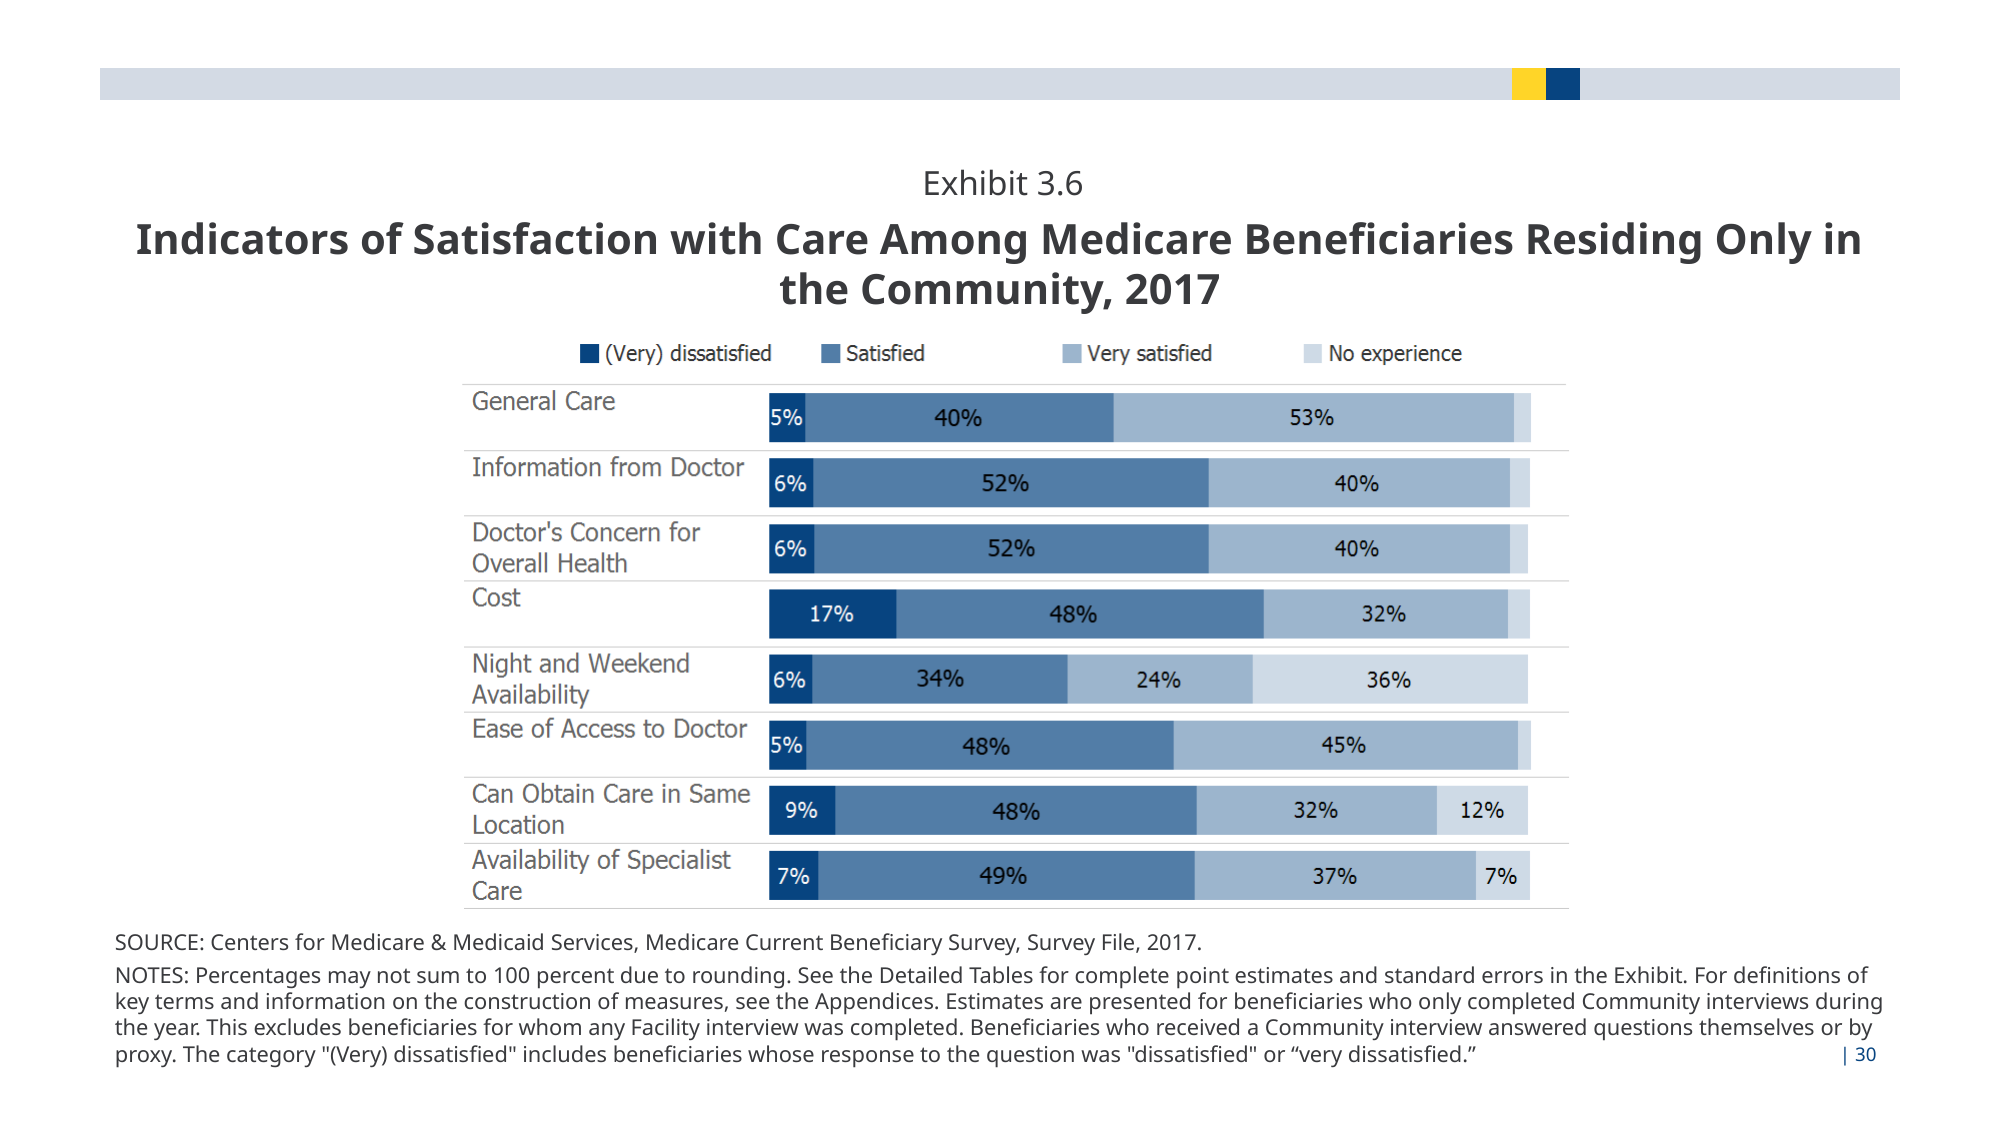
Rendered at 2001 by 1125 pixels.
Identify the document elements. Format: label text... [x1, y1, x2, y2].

list Indicators of Satisfaction with Care Among Medicare Beneficiaries Residing Only in the Community, 2017 [99, 213, 1900, 300]
picture [448, 325, 1587, 930]
list SOURCE: Centers for Medicare & Medicaid Services, Medicare Current Beneficiary Survey, Survey File, 2017. NOTES: Percentages may not sum to 100 percent due to rounding. See the Detailed Tables for complete point estimates and standard errors in the Exhibit. For definitions of key terms and information on the construction of measures, see the Appendices. Estimates are presented for beneficiaries who only completed Community interviews during the year. This excludes beneficiaries for whom any Facility interview was completed. Beneficiaries who received a Community interview answered questions themselves or by proxy. The category "(Very) dissatisfied" includes beneficiaries whose response to the question was "dissatisfied" or “very dissatisfied.” [99, 921, 1900, 1088]
title Exhibit 3.6 [99, 154, 1900, 213]
